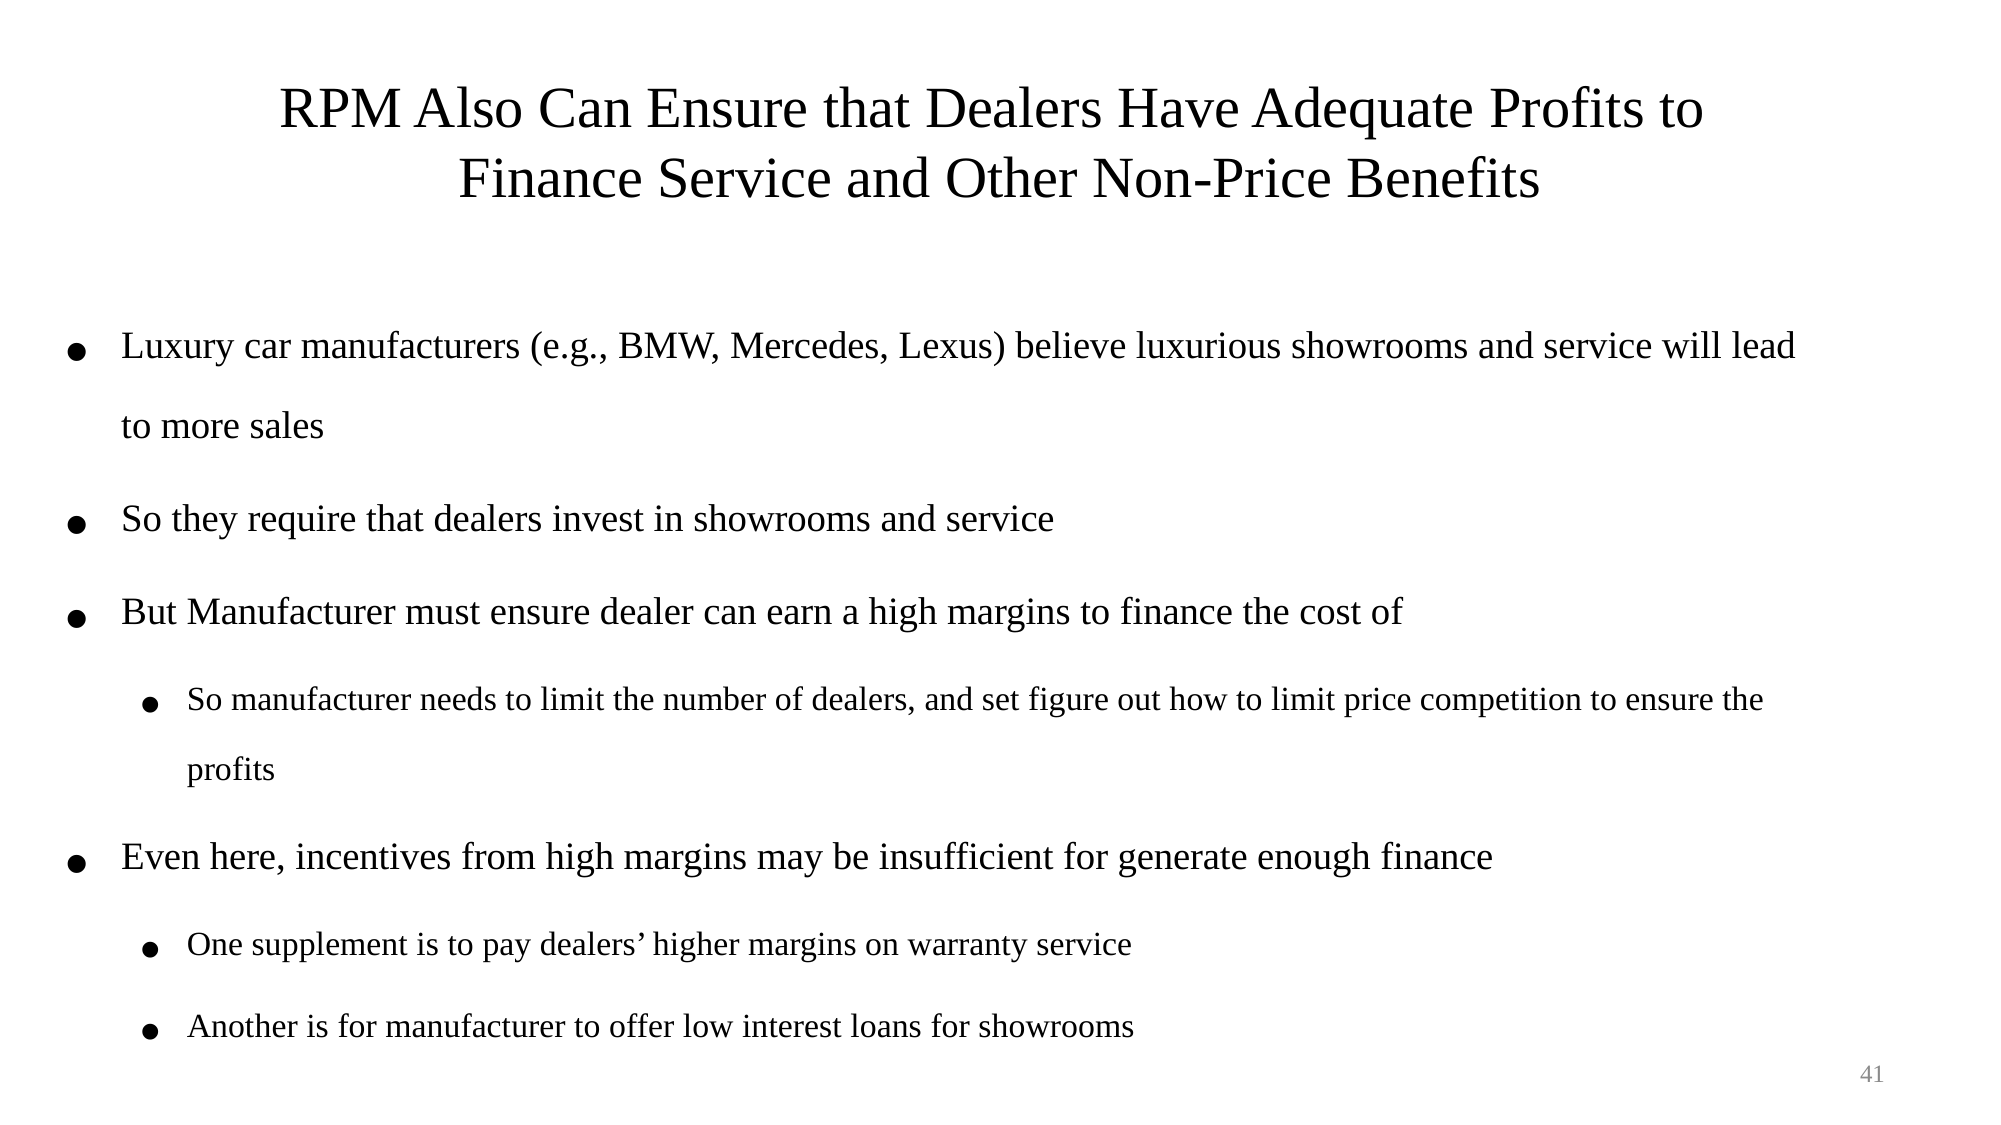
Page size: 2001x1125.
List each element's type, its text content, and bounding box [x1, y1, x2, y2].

title RPM Also Can Ensure that Dealers Have Adequate Profits to Finance Service and Other Non-Price Benefits [99, 45, 1900, 233]
list Luxury car manufacturers (e.g., BMW, Mercedes, Lexus) believe luxurious showrooms and service will lead to more sales So they require that dealers invest in showrooms and service But Manufacturer must ensure dealer can earn a high margins to finance the cost of So manufacturer needs to limit the number of dealers, and set figure out how to limit price competition to ensure the profits Even here, incentives from high margins may be insufficient for generate enough finance One supplement is to pay dealers’ higher margins on warranty service Another is for manufacturer to offer low interest loans for showrooms [50, 303, 1850, 1047]
slide_number 41 [1433, 1042, 1900, 1103]
